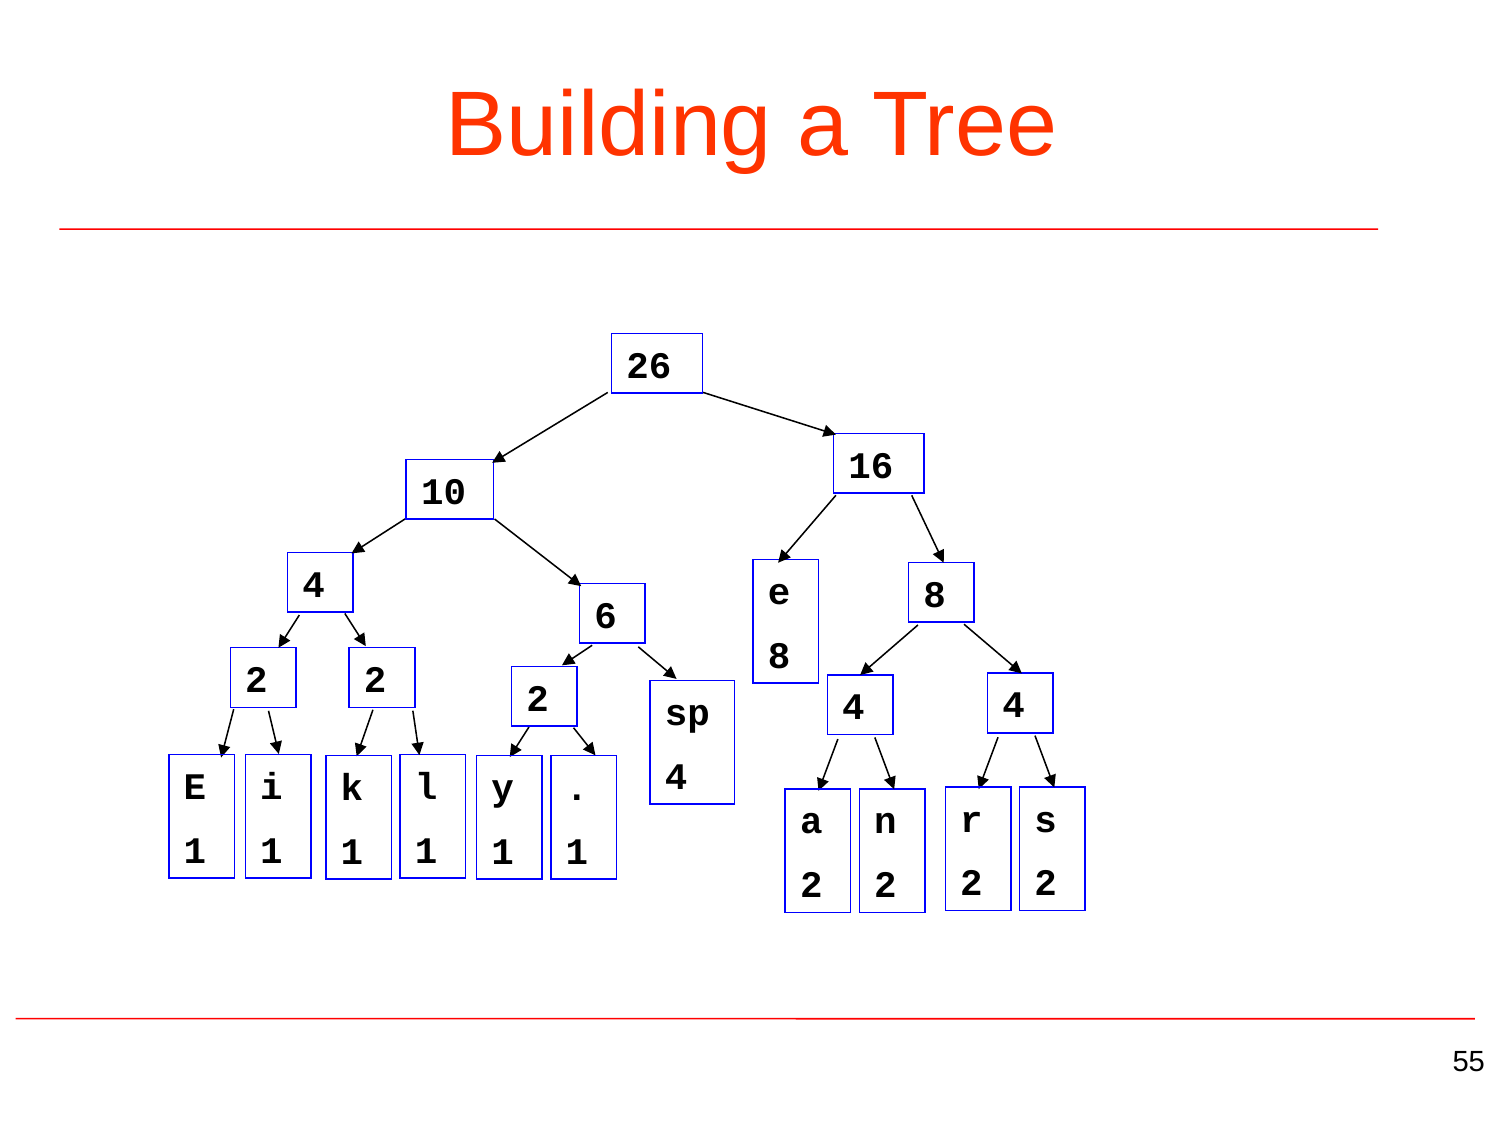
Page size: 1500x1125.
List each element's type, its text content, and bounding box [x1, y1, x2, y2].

text_box 6 [579, 583, 646, 644]
text_box [977, 737, 999, 787]
slide_number 55 [1149, 1034, 1500, 1113]
text_box [963, 624, 1022, 674]
text_box s 2 [1019, 787, 1086, 911]
text_box [561, 645, 593, 666]
text_box [218, 709, 234, 754]
text_box n 2 [859, 788, 925, 913]
text_box [278, 614, 300, 648]
text_box 2 [349, 647, 415, 708]
text_box [778, 495, 837, 563]
text_box 4 [827, 674, 893, 735]
text_box y 1 [476, 755, 543, 879]
text_box [638, 646, 677, 679]
text_box [911, 495, 944, 563]
text_box E 1 [168, 754, 235, 879]
text_box 2 [511, 666, 578, 727]
text_box [509, 727, 530, 755]
text_box [354, 709, 374, 755]
text_box i 1 [245, 754, 311, 879]
text_box [268, 710, 282, 754]
text_box [411, 710, 424, 756]
text_box [573, 727, 596, 756]
text_box [817, 739, 838, 788]
text_box [494, 518, 582, 587]
text_box 4 [987, 673, 1054, 733]
text_box r 2 [945, 787, 1011, 911]
text_box [703, 392, 836, 437]
text_box 2 [230, 647, 297, 708]
text_box [351, 518, 406, 554]
text_box [344, 613, 366, 647]
text_box k 1 [325, 755, 392, 879]
text_box 8 [908, 562, 975, 623]
text_box . 1 [550, 755, 617, 879]
text_box 4 [287, 552, 354, 612]
text_box [492, 392, 608, 463]
text_box l 1 [399, 754, 466, 879]
text_box 26 [611, 333, 703, 394]
title Building a Tree [114, 24, 1390, 213]
text_box [874, 737, 896, 790]
text_box [860, 624, 919, 676]
text_box e 8 [753, 559, 819, 684]
text_box a 2 [785, 788, 851, 913]
text_box 16 [833, 433, 925, 494]
text_box 10 [406, 459, 494, 520]
text_box sp 4 [650, 680, 735, 805]
text_box [1034, 735, 1056, 788]
